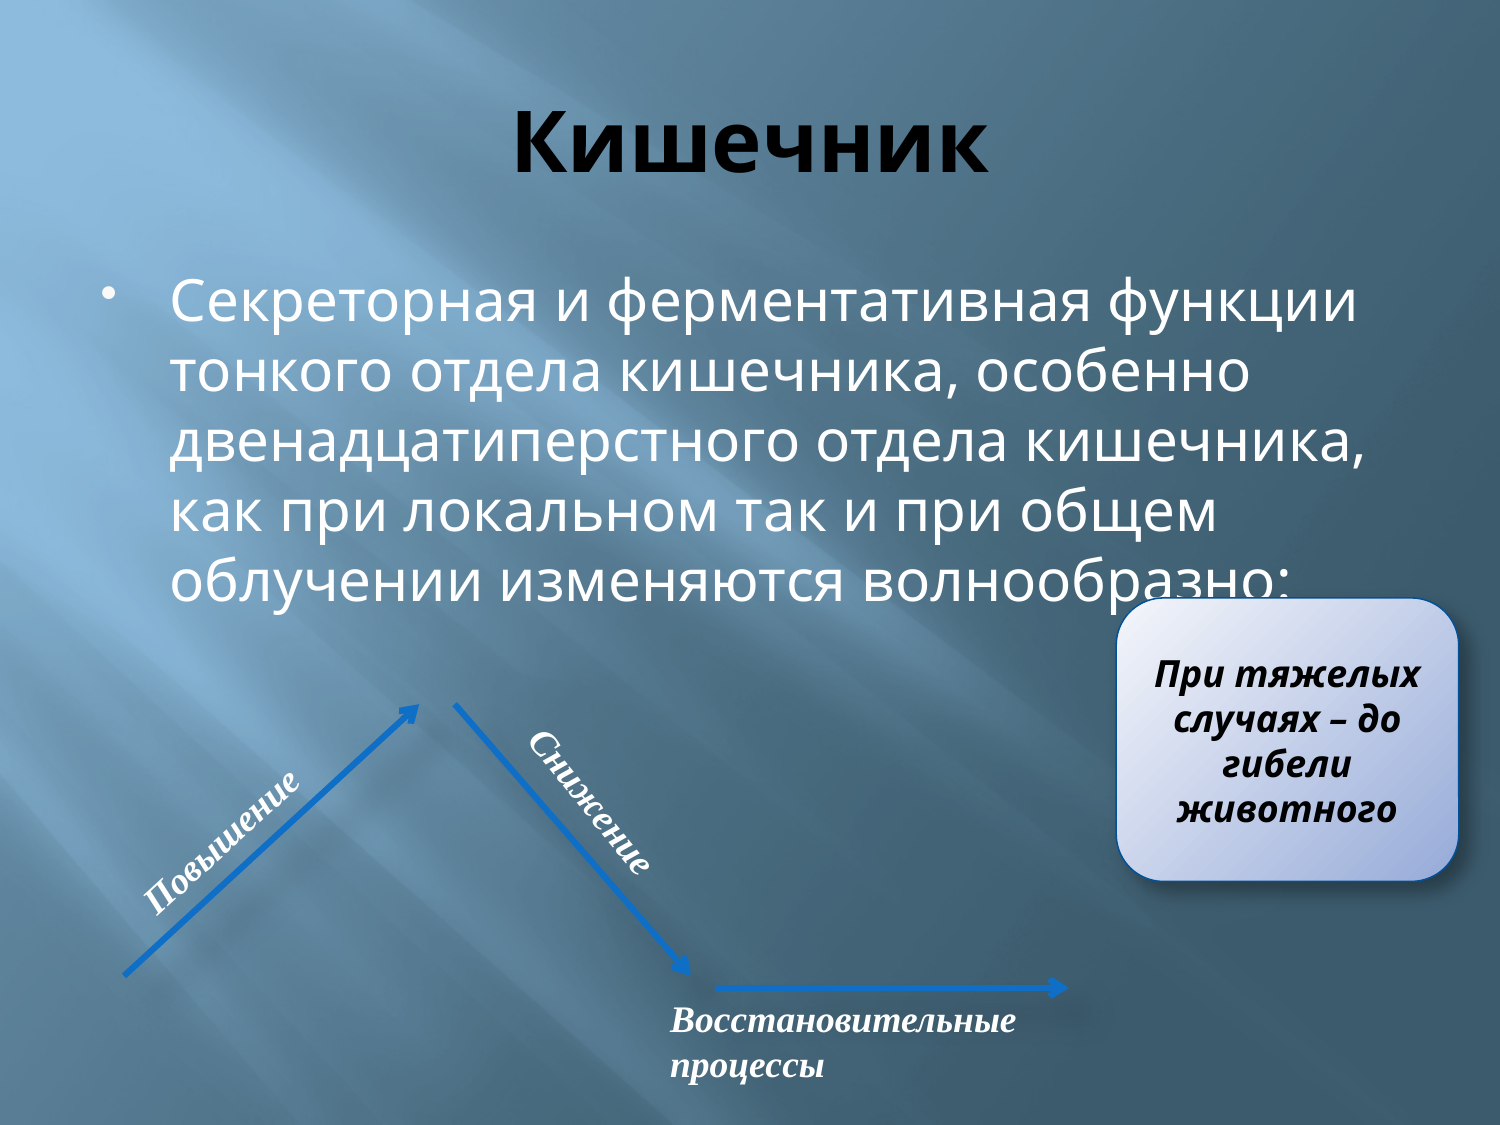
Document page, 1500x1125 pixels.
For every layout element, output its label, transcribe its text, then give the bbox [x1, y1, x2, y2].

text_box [123, 703, 420, 977]
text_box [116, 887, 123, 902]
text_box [454, 703, 692, 977]
list Секреторная и ферментативная функции тонкого отдела кишечника, особенно двенадцатиперстного отдела кишечника, как при локальном так и при общем облучении изменяются волнообразно: [64, 255, 1416, 651]
title Кишечник [75, 45, 1425, 233]
text_box При тяжелых случаях – до гибели животного [1115, 597, 1460, 883]
text_box Восстановительные процессы [655, 989, 1034, 1093]
